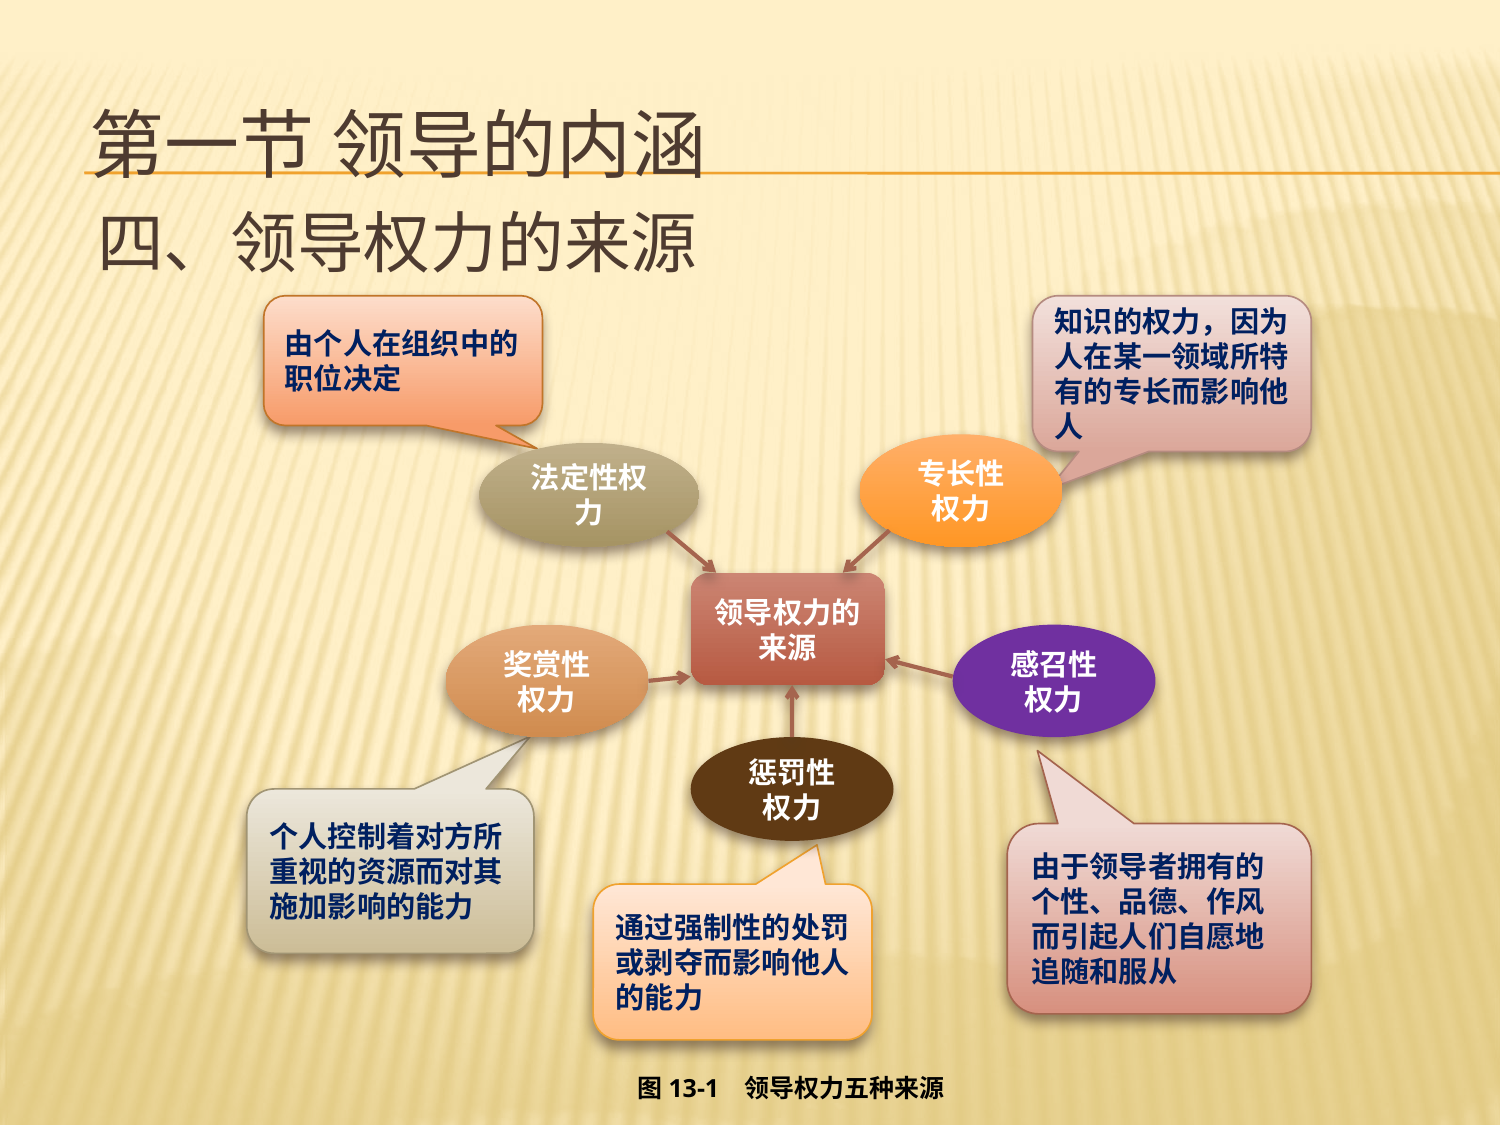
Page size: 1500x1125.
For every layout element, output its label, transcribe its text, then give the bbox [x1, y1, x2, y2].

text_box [246, 295, 1312, 1041]
list 四、领导权力的来源 [81, 193, 1433, 285]
title 第一节 领导的内涵 [74, 78, 1425, 206]
text_box 图13-1 领导权力五种来源 [622, 1064, 974, 1110]
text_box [445, 433, 1156, 842]
